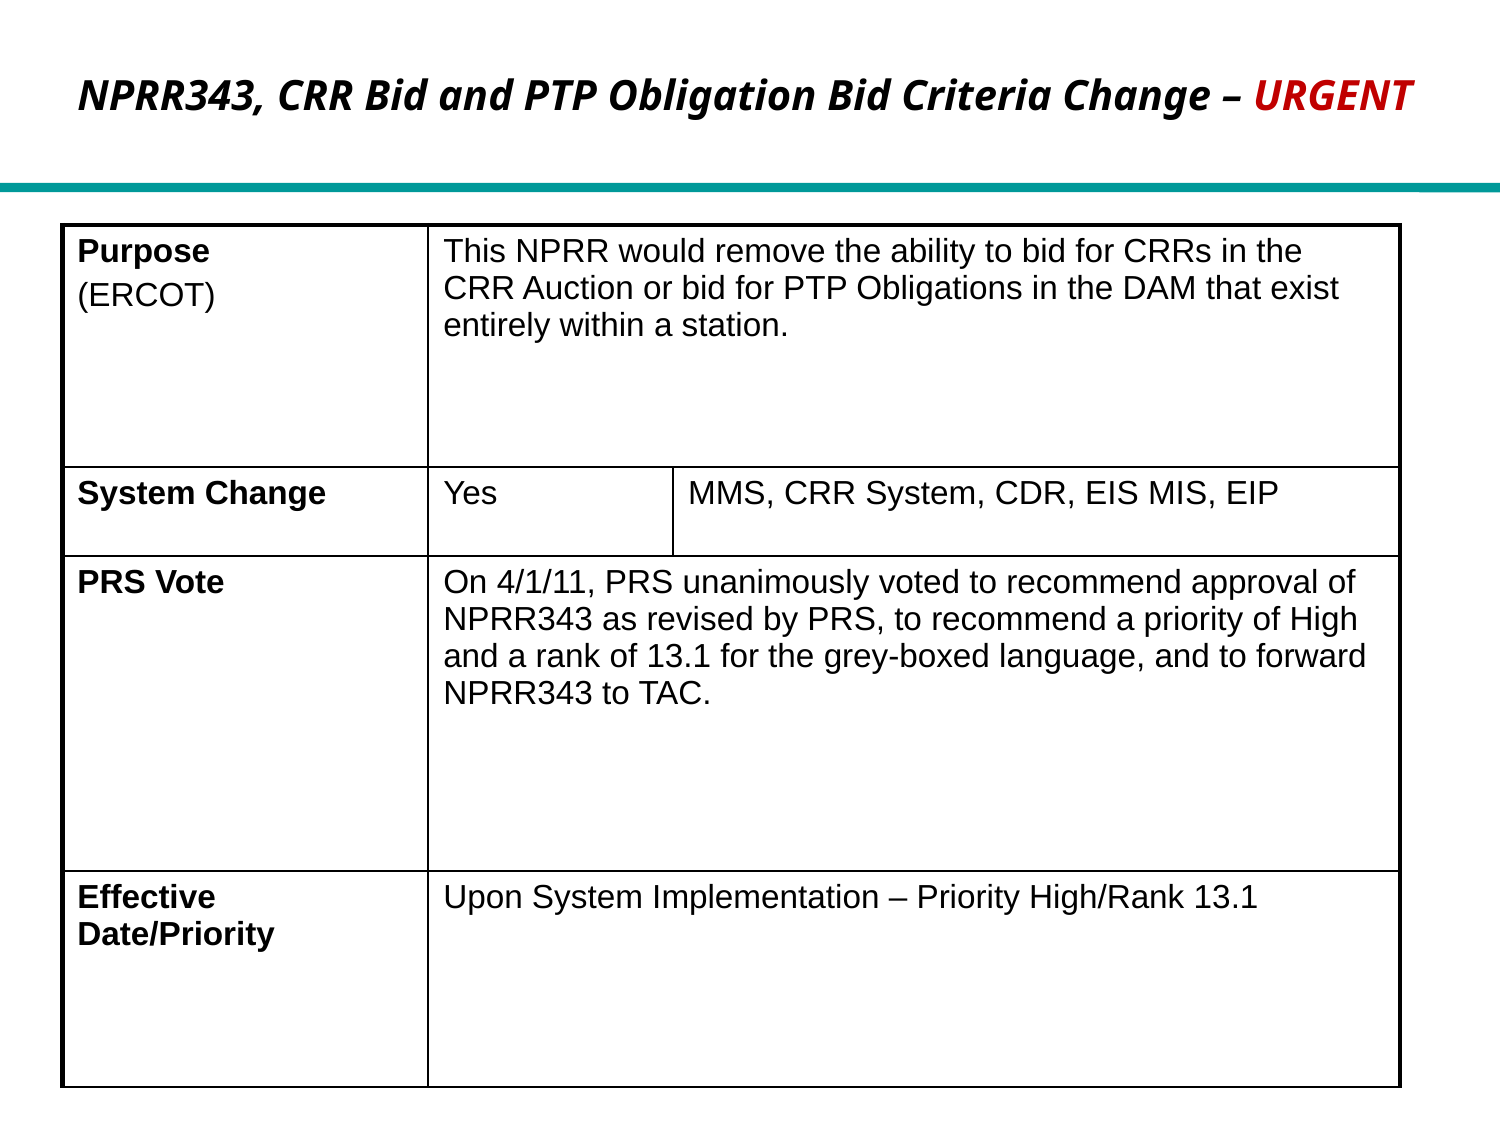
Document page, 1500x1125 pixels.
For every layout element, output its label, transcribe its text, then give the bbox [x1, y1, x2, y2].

table_cell Upon System Implementation – Priority High/Rank 13.1 [429, 872, 1398, 1086]
table_cell PRS Vote [65, 557, 427, 870]
table_cell Effective Date/Priority [65, 872, 427, 1086]
table_header This NPRR would remove the ability to bid for CRRs in the CRR Auction or bid for PTP Obligations in the DAM that exist entirely within a station. [429, 227, 1398, 466]
title NPRR343, CRR Bid and PTP Obligation Bid Criteria Change – Urgent [62, 37, 1500, 151]
table_cell Yes [429, 468, 672, 555]
table_cell On 4/1/11, PRS unanimously voted to recommend approval of NPRR343 as revised by PRS, to recommend a priority of High and a rank of 13.1 for the grey-boxed language, and to forward NPRR343 to TAC. [429, 557, 1398, 870]
table_cell System Change [65, 468, 427, 555]
table_cell MMS, CRR System, CDR, EIS MIS, EIP [674, 468, 1398, 555]
table_header Purpose (ERCOT) [65, 227, 427, 466]
